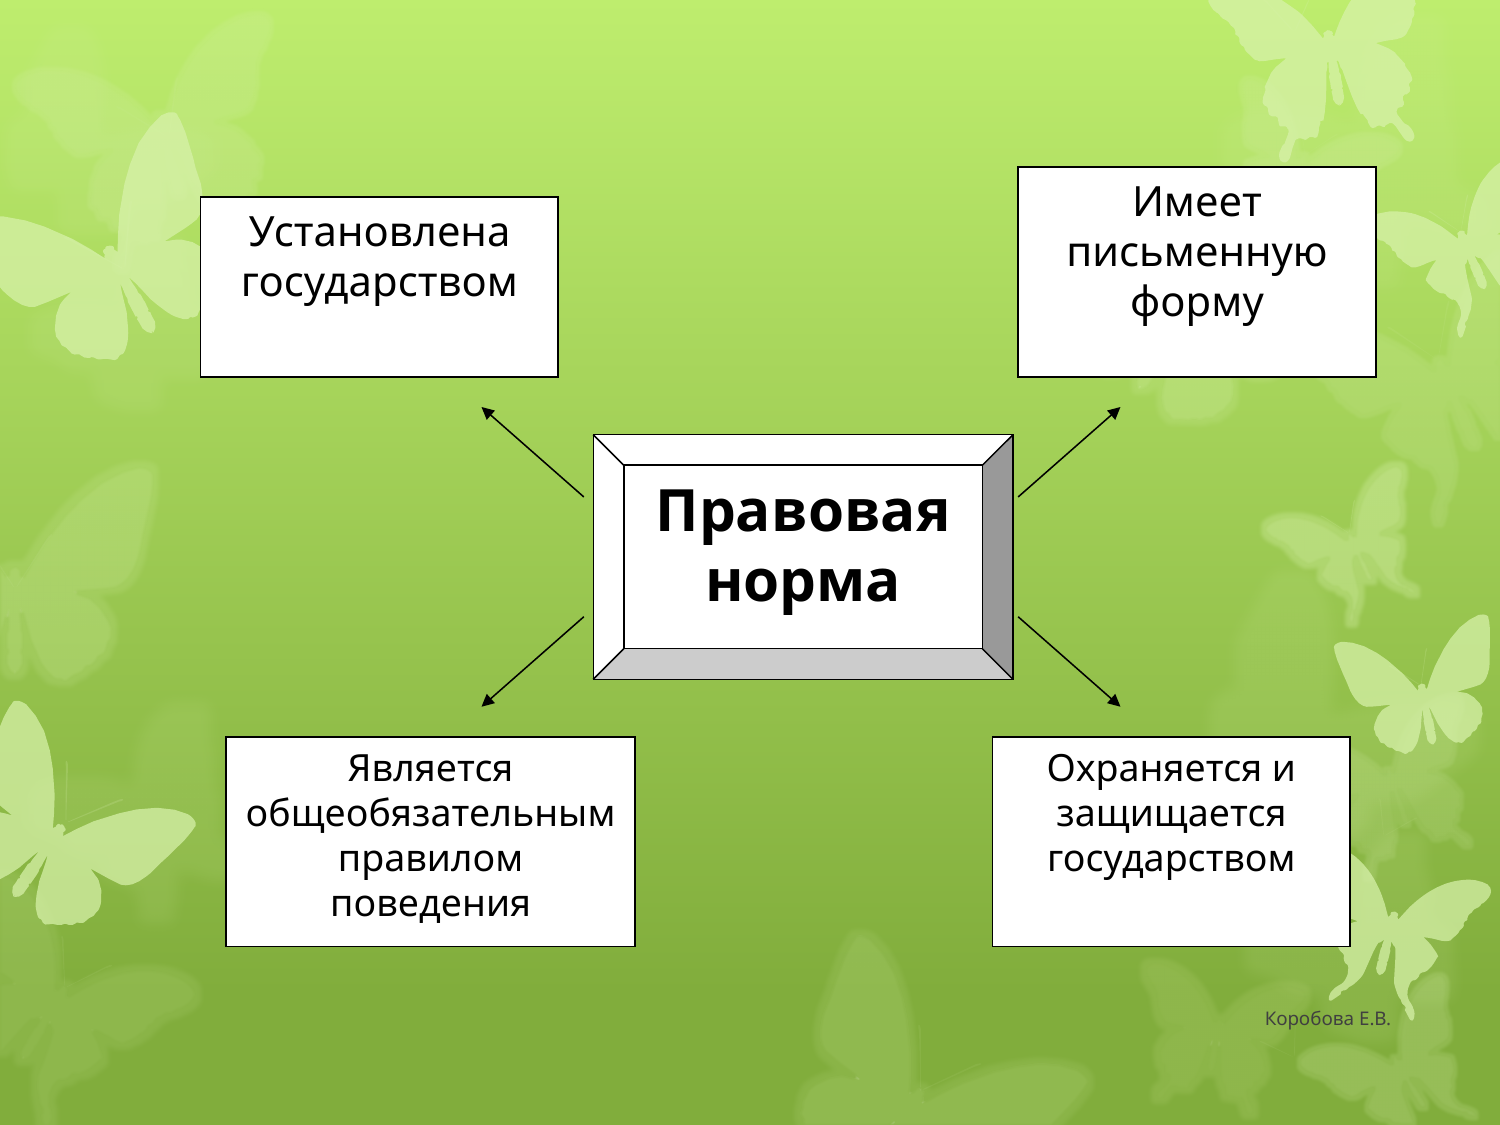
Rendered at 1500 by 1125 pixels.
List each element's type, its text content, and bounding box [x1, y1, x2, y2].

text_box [123, 136, 1377, 948]
slide_number Коробова Е.В. [1056, 976, 1406, 1037]
